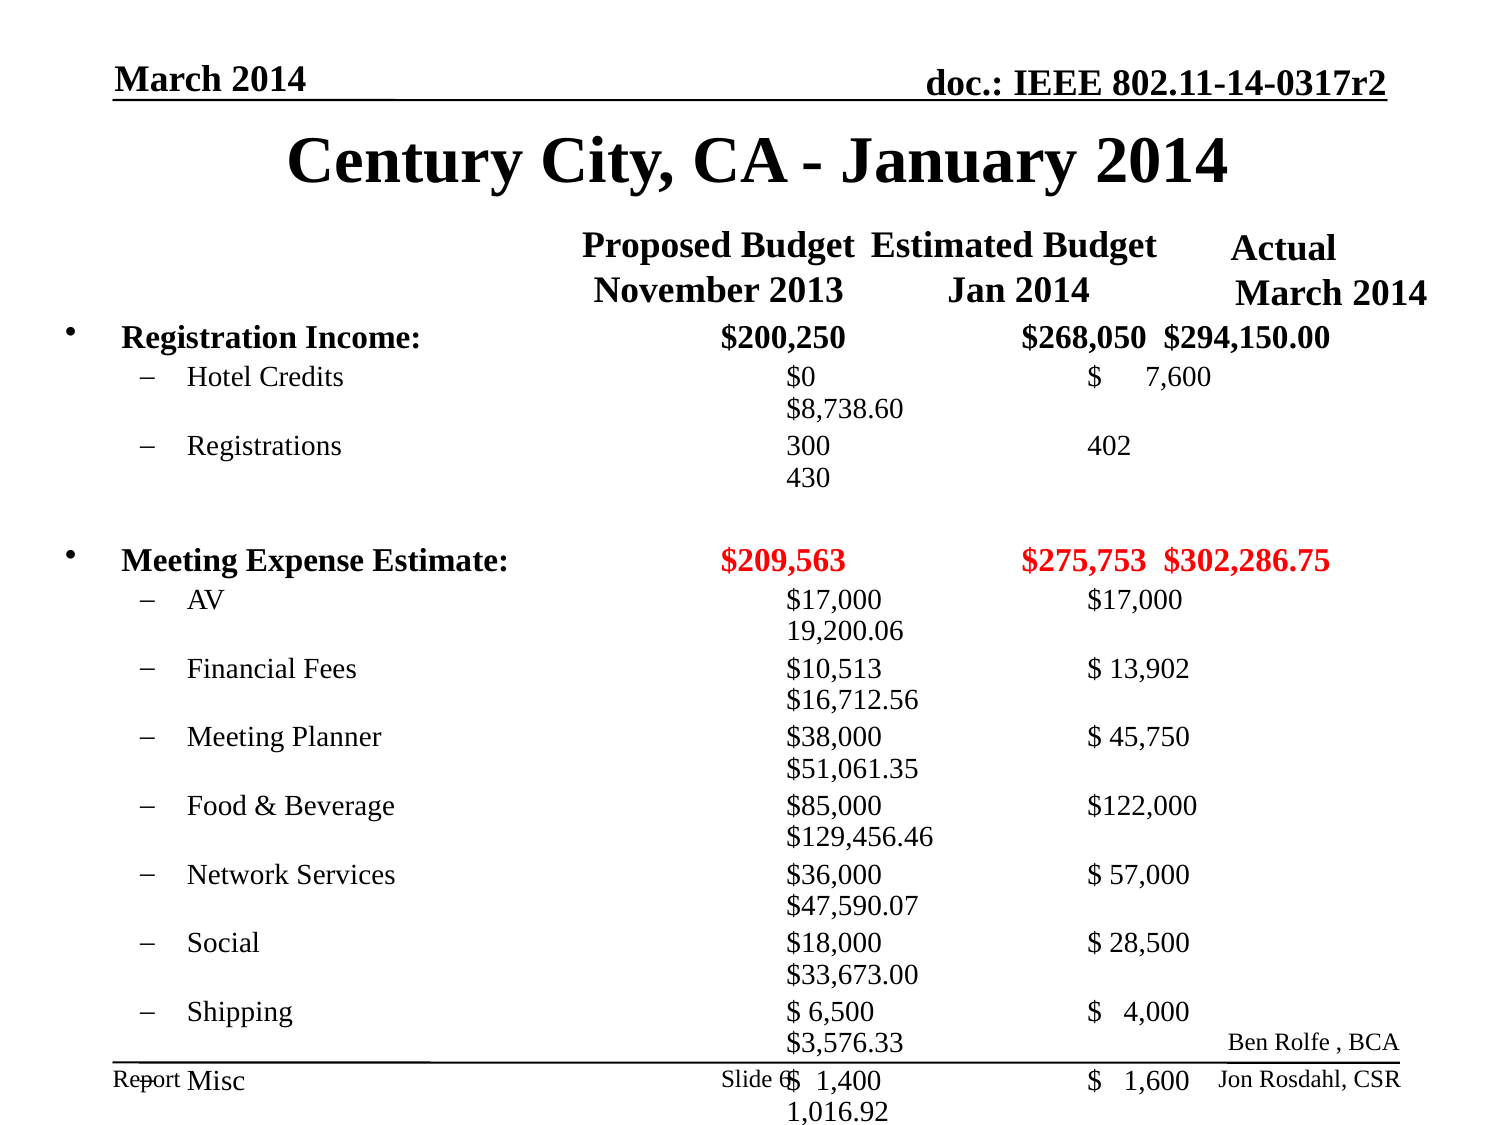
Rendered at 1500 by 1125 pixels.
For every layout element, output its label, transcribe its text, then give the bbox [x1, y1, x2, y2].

title Century City, CA - January 2014 [112, 112, 1388, 200]
text_box Actual March 2014 [1162, 215, 1500, 320]
footer Jon Rosdahl, CSR [878, 1061, 1402, 1093]
text_box Estimated Budget Jan 2014 [849, 212, 1188, 318]
slide_number Slide 6 [712, 1061, 800, 1123]
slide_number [114, 54, 423, 100]
text_box Registration Income: $200,250 $268,050 $294,150.00 Hotel Credits $0 $ 7,600 $8,738.60 Registrations 300 402 430 Meeting Expense Estimate: $209,563 $275,753 $302,286.75 AV $17,000 $17,000 19,200.06 Financial Fees $10,513 $ 13,902 $16,712.56 Meeting Planner $38,000 $ 45,750 $51,061.35 Food & Beverage $85,000 $122,000 $129,456.46 Network Services $36,000 $ 57,000 $47,590.07 Social $18,000 $ 28,500 $33,673.00 Shipping $ 6,500 $ 4,000 $3,576.33 Misc $ 1,400 $ 1,600 1,016.92 Surplus/(Deficit) $(9,313.00) $(103) $(601.85) [49, 312, 1400, 1025]
text_box Ben Rolfe , BCA [1212, 1025, 1400, 1056]
text_box Proposed Budget November 2013 [562, 212, 849, 318]
